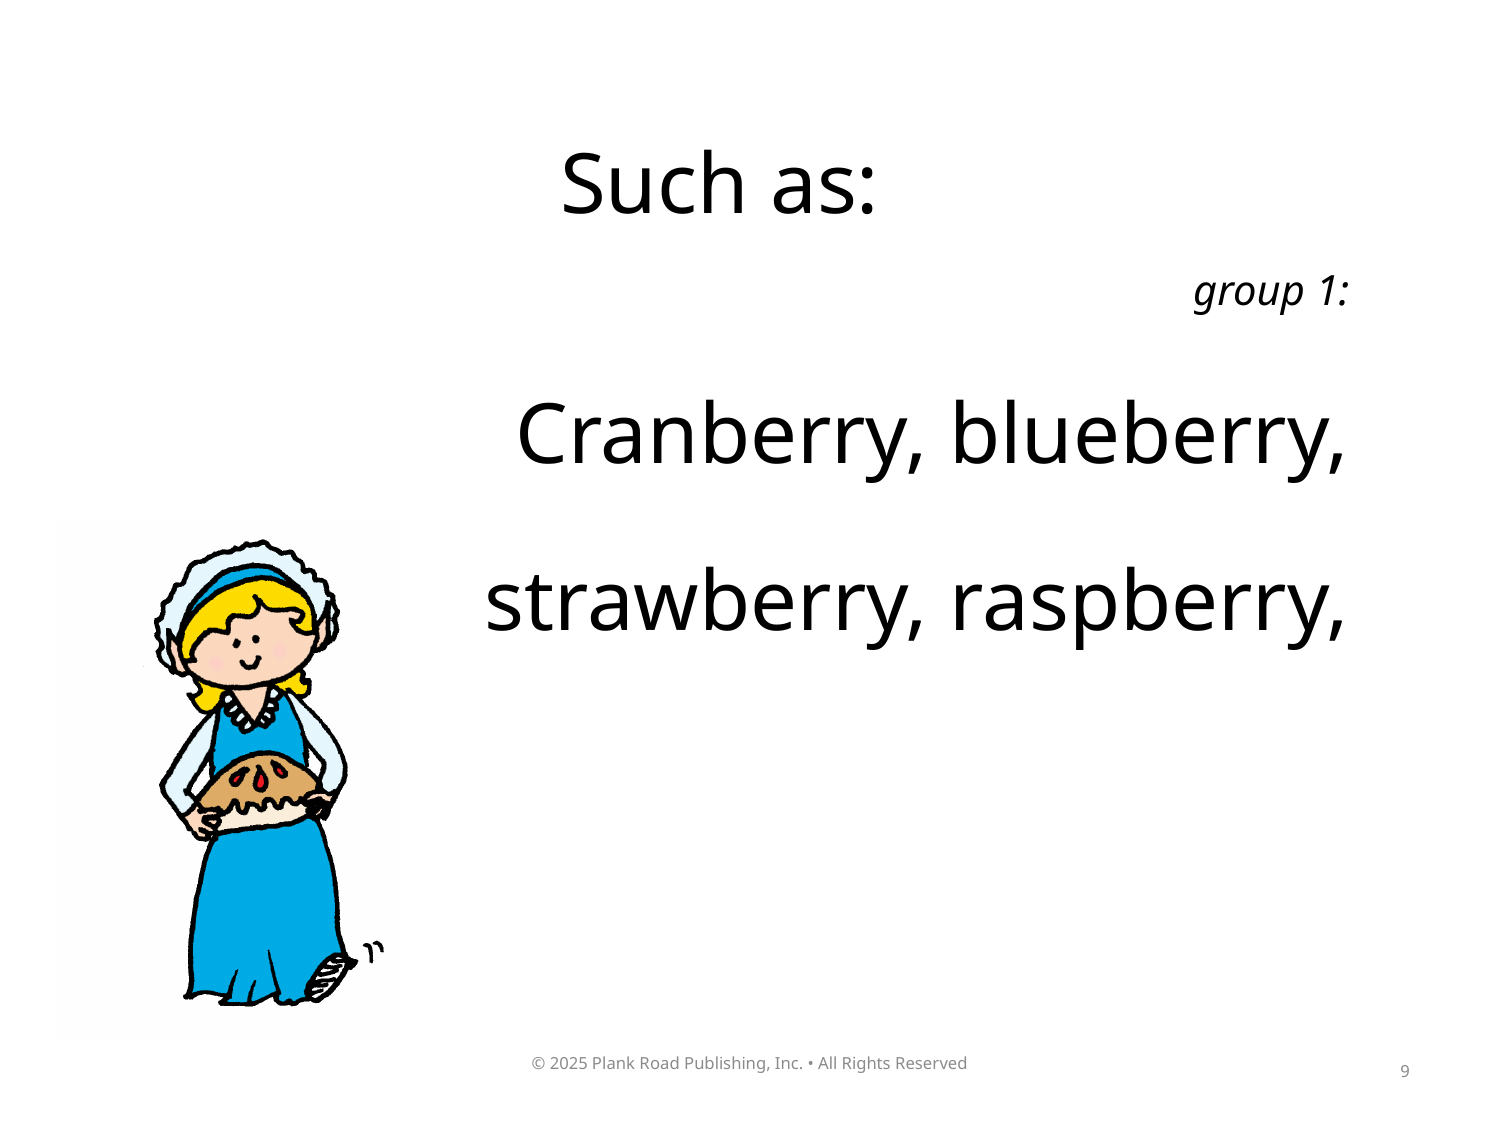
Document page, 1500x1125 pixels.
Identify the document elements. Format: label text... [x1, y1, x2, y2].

picture [51, 516, 404, 1043]
slide_number 9 [1074, 1042, 1425, 1103]
list Such as: group 1: Cranberry, blueberry, strawberry, raspberry, [75, 72, 1365, 811]
